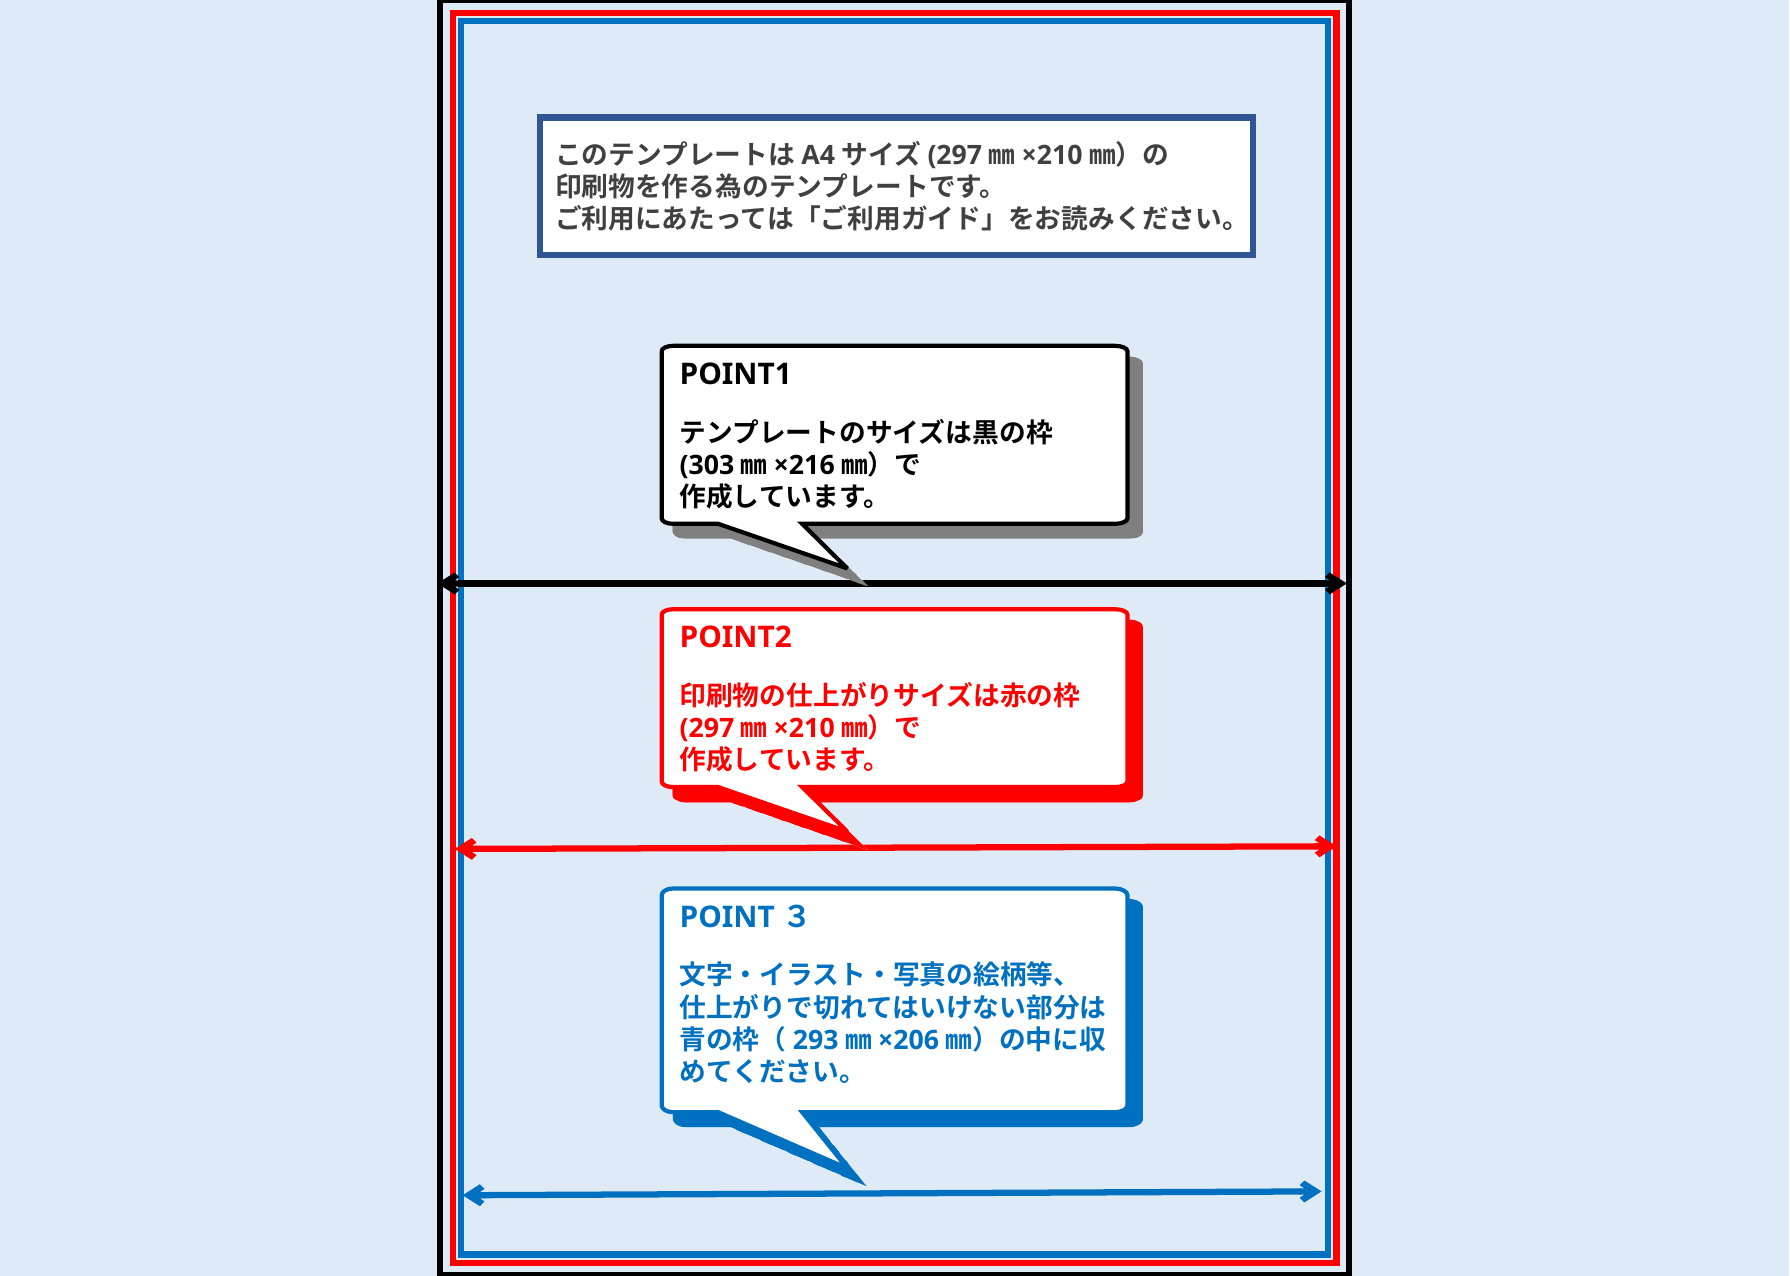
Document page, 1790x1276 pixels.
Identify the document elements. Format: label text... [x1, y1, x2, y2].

text_box [460, 587, 1329, 845]
text_box [460, 20, 1329, 580]
text_box このテンプレートはA4サイズ(297㎜×210㎜）の 印刷物を作る為のテンプレートです。 ご利用にあたっては「ご利用ガイド」をお読みください。 [539, 116, 1254, 256]
text_box [460, 850, 1329, 1255]
text_box POINT1 テンプレートのサイズは黒の枠 (303㎜×216㎜）で 作成しています。 [661, 345, 1128, 569]
text_box [452, 590, 1338, 1264]
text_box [462, 1191, 1322, 1196]
text_box [439, 0, 1350, 1276]
text_box POINT３ 文字・イラスト・写真の絵柄等、 仕上がりで切れてはいけない部分は 青の枠（293㎜×206㎜）の中に収めてください。 [661, 888, 1128, 1169]
text_box [452, 12, 1338, 577]
text_box POINT2 印刷物の仕上がりサイズは赤の枠(297㎜×210㎜）で 作成しています。 [661, 609, 1128, 832]
